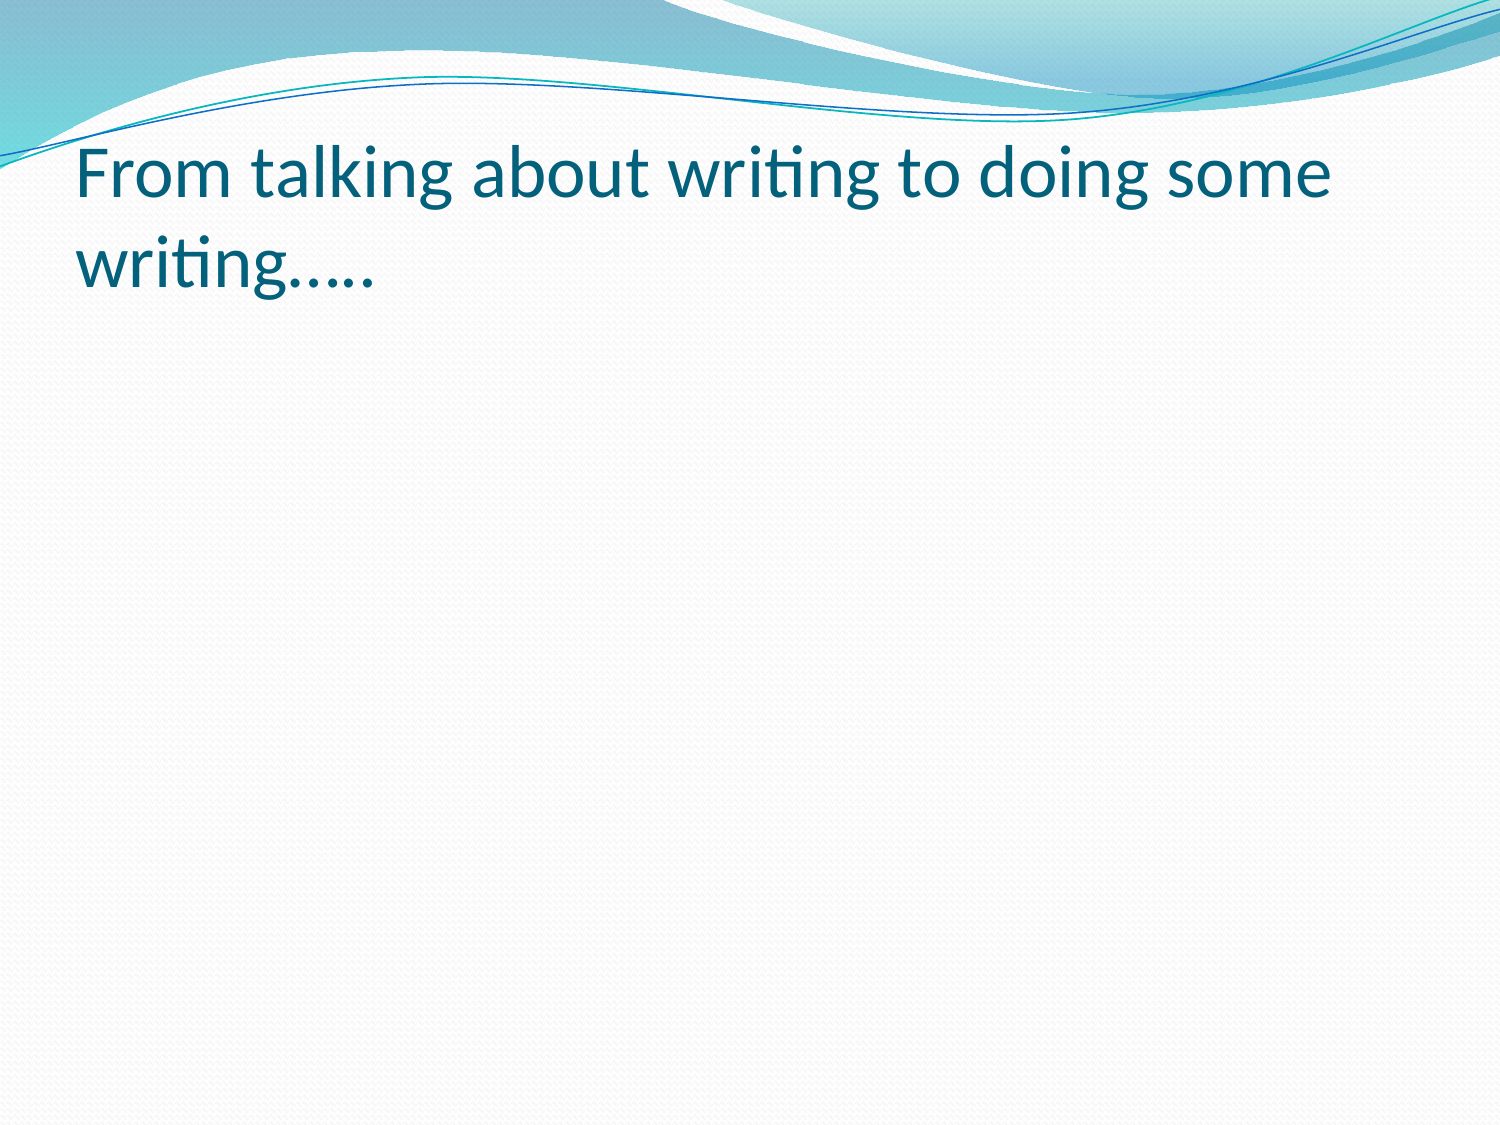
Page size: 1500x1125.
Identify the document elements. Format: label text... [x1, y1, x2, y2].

title From talking about writing to doing some writing….. [75, 115, 1425, 303]
